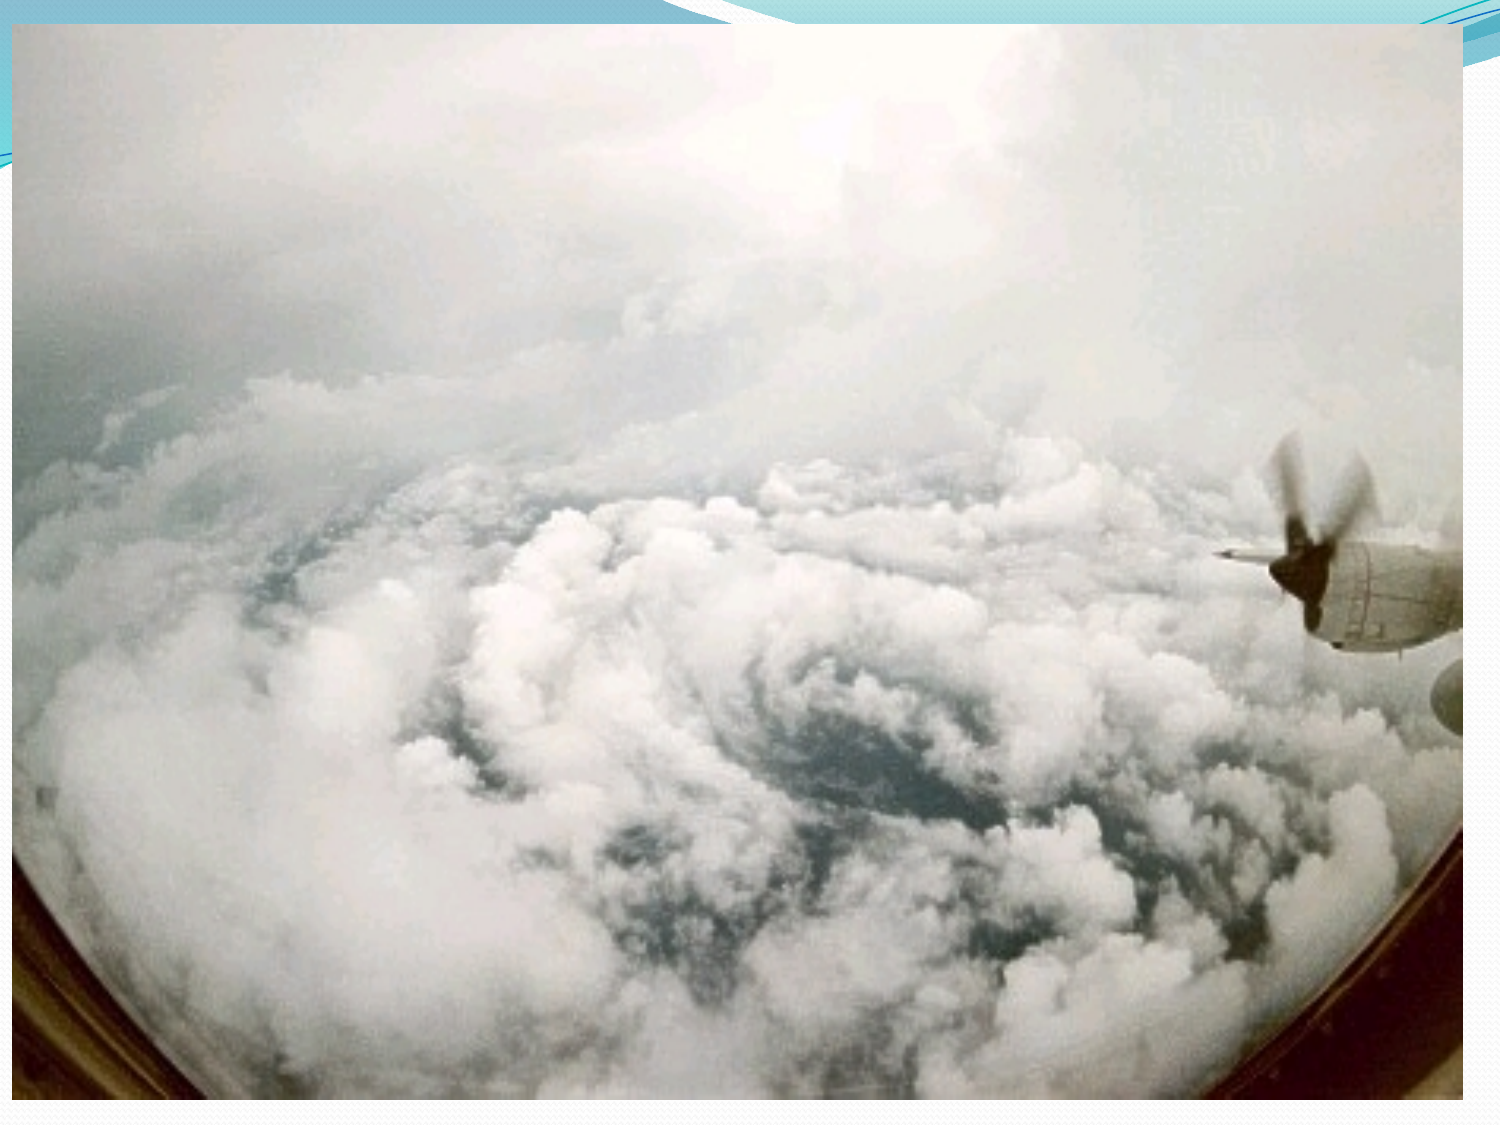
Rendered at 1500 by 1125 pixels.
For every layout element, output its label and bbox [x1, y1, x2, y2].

list [12, 24, 1463, 1101]
